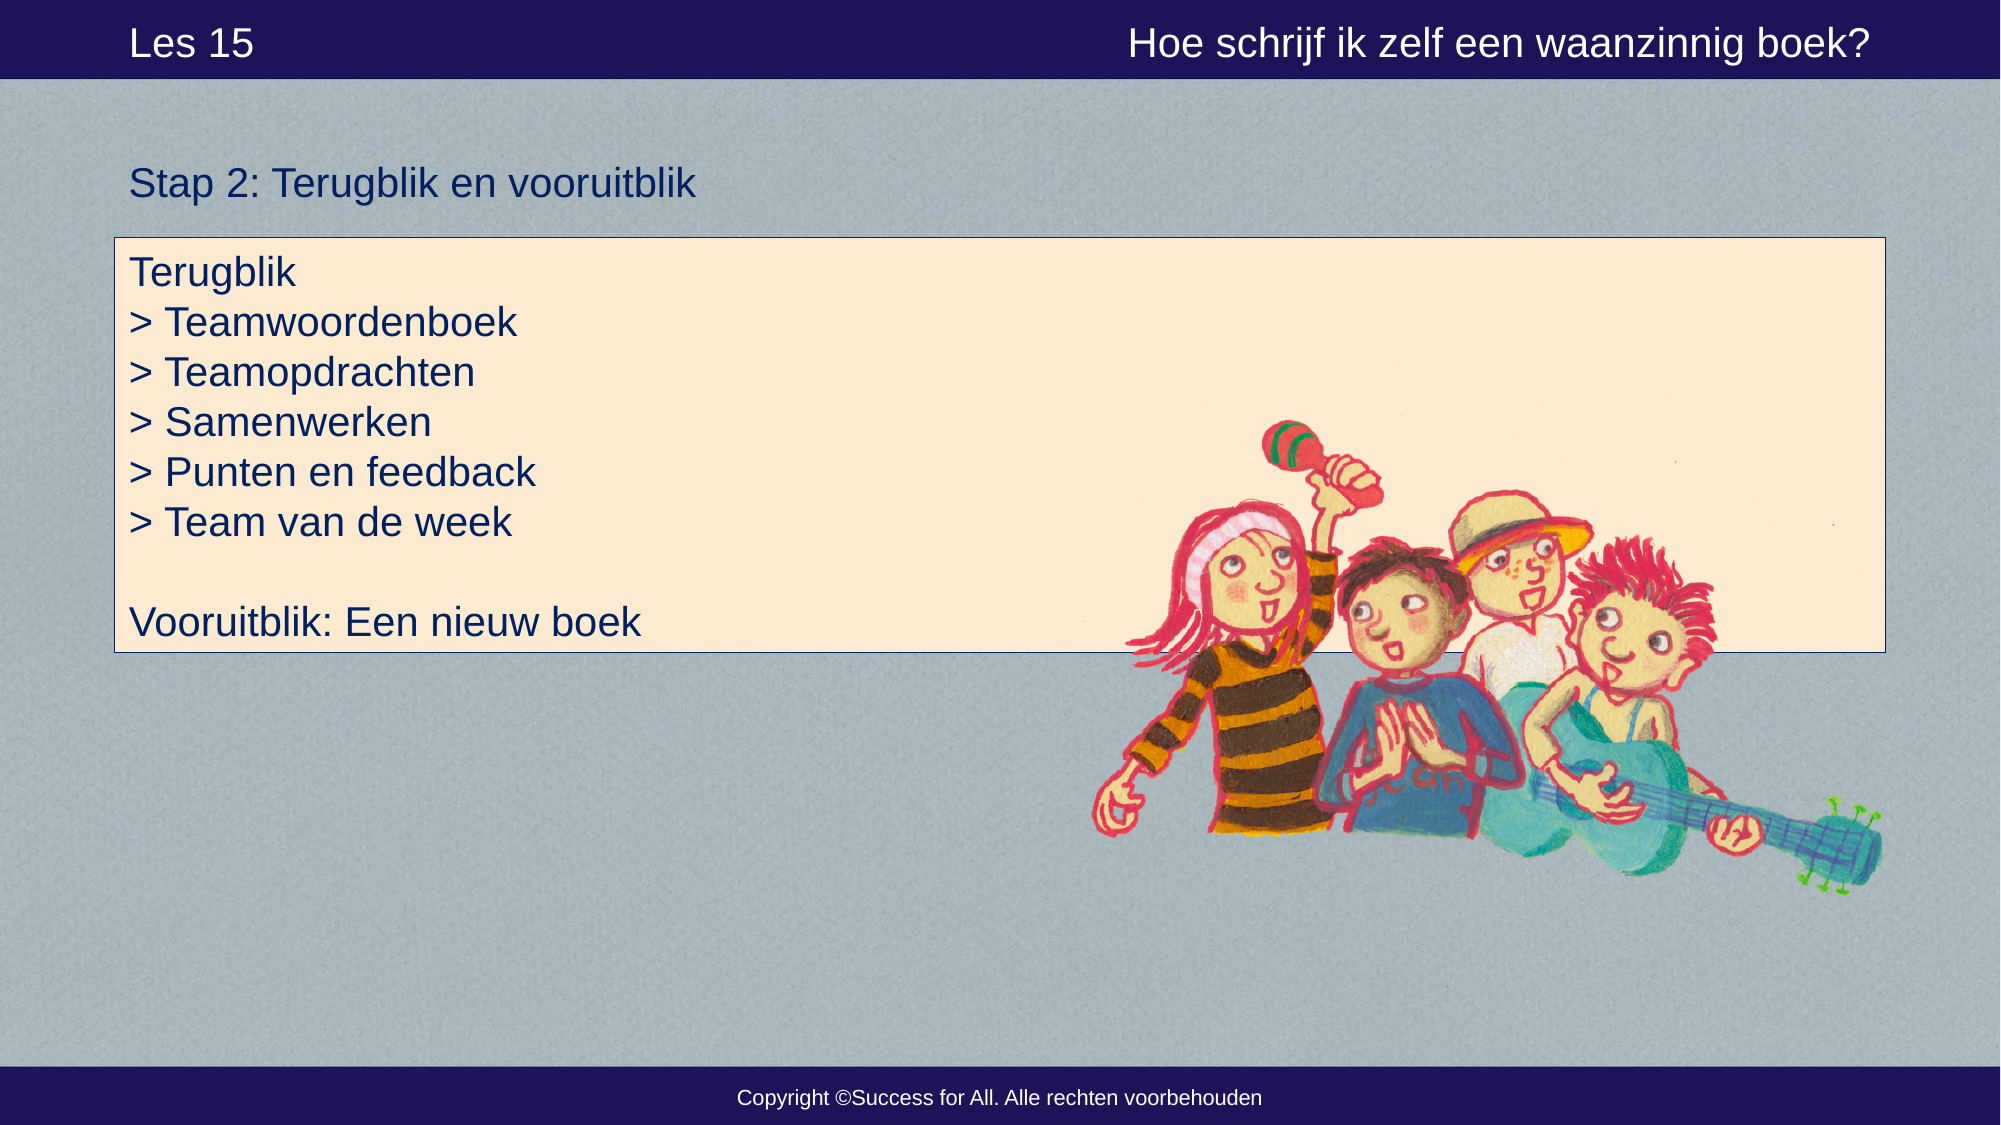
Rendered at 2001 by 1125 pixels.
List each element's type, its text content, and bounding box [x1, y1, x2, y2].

picture [0, 0, 2001, 1125]
text_box Copyright ©Success for All. Alle rechten voorbehouden [0, 1076, 2000, 1125]
text_box Stap 2: Terugblik en vooruitblik [113, 148, 1635, 214]
text_box Les 15 [114, 8, 354, 73]
text_box Hoe schrijf ik zelf een waanzinnig boek? [999, 8, 1886, 73]
text_box Terugblik > Teamwoordenboek > Teamopdrachten > Samenwerken > Punten en feedback > Team van de week Vooruitblik: Een nieuw boek [114, 237, 1886, 653]
